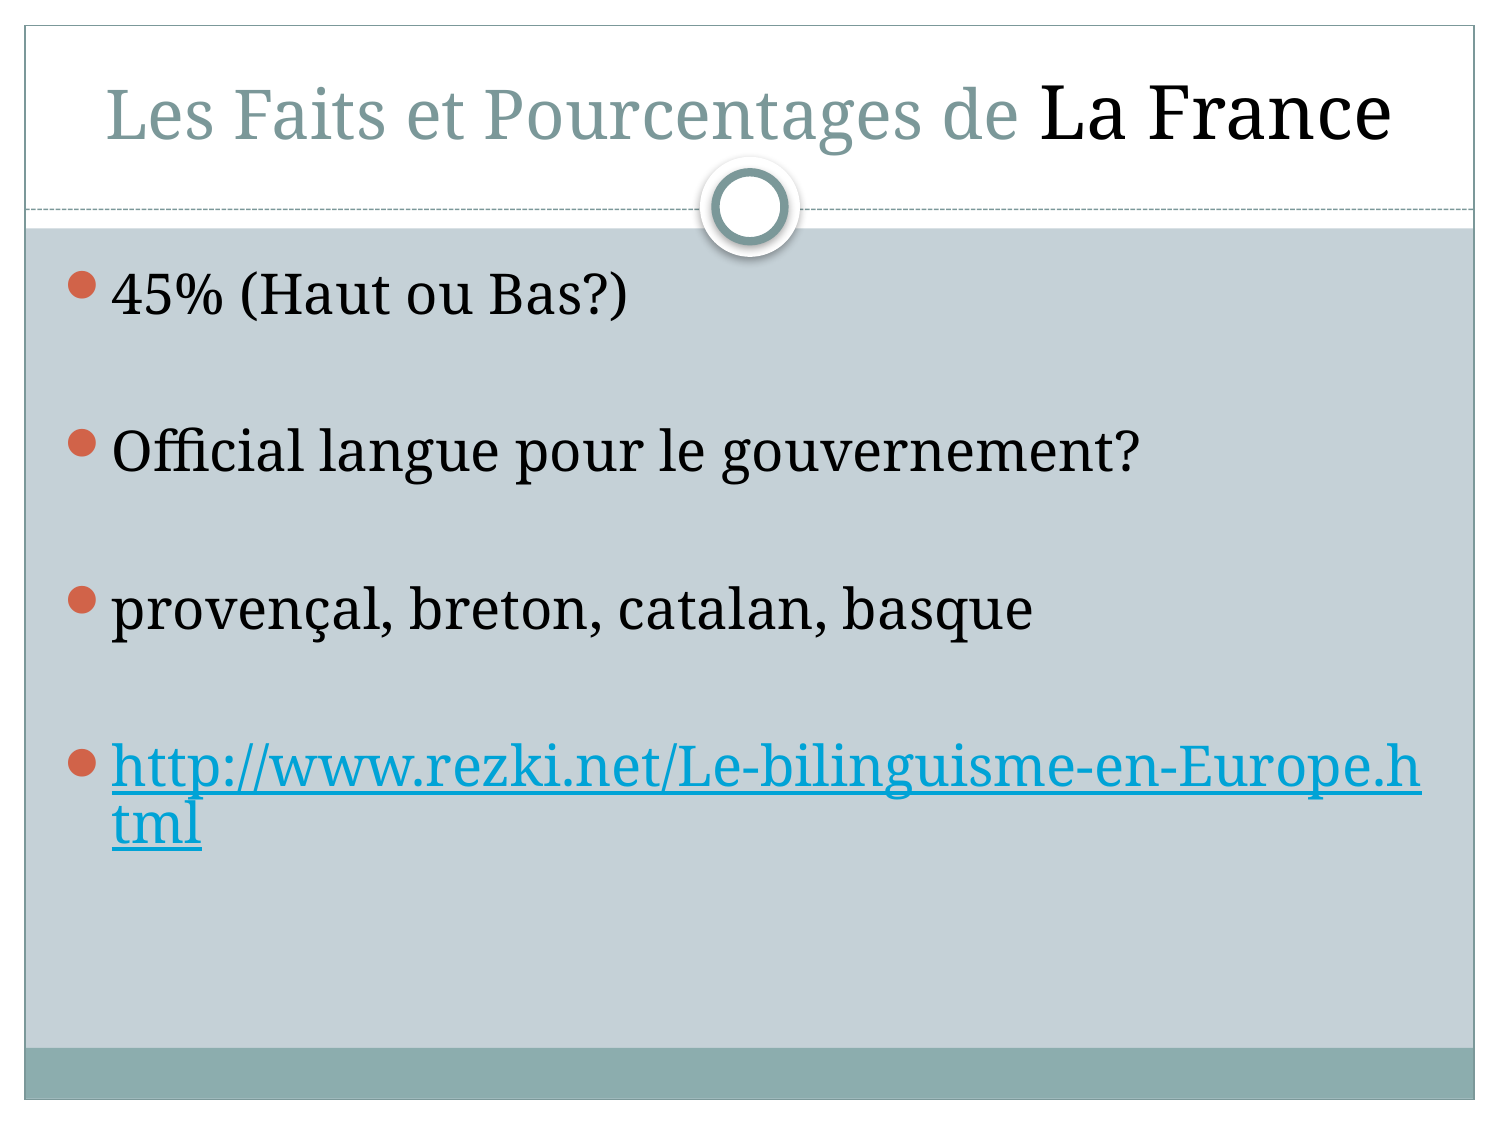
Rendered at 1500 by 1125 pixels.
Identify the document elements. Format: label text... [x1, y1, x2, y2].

list 45% (Haut ou Bas?) Official langue pour le gouvernement? provençal, breton, catalan, basque http://www.rezki.net/Le-bilinguisme-en-Europe.html [49, 250, 1445, 1001]
title Les Faits et Pourcentages de La France [49, 37, 1450, 162]
